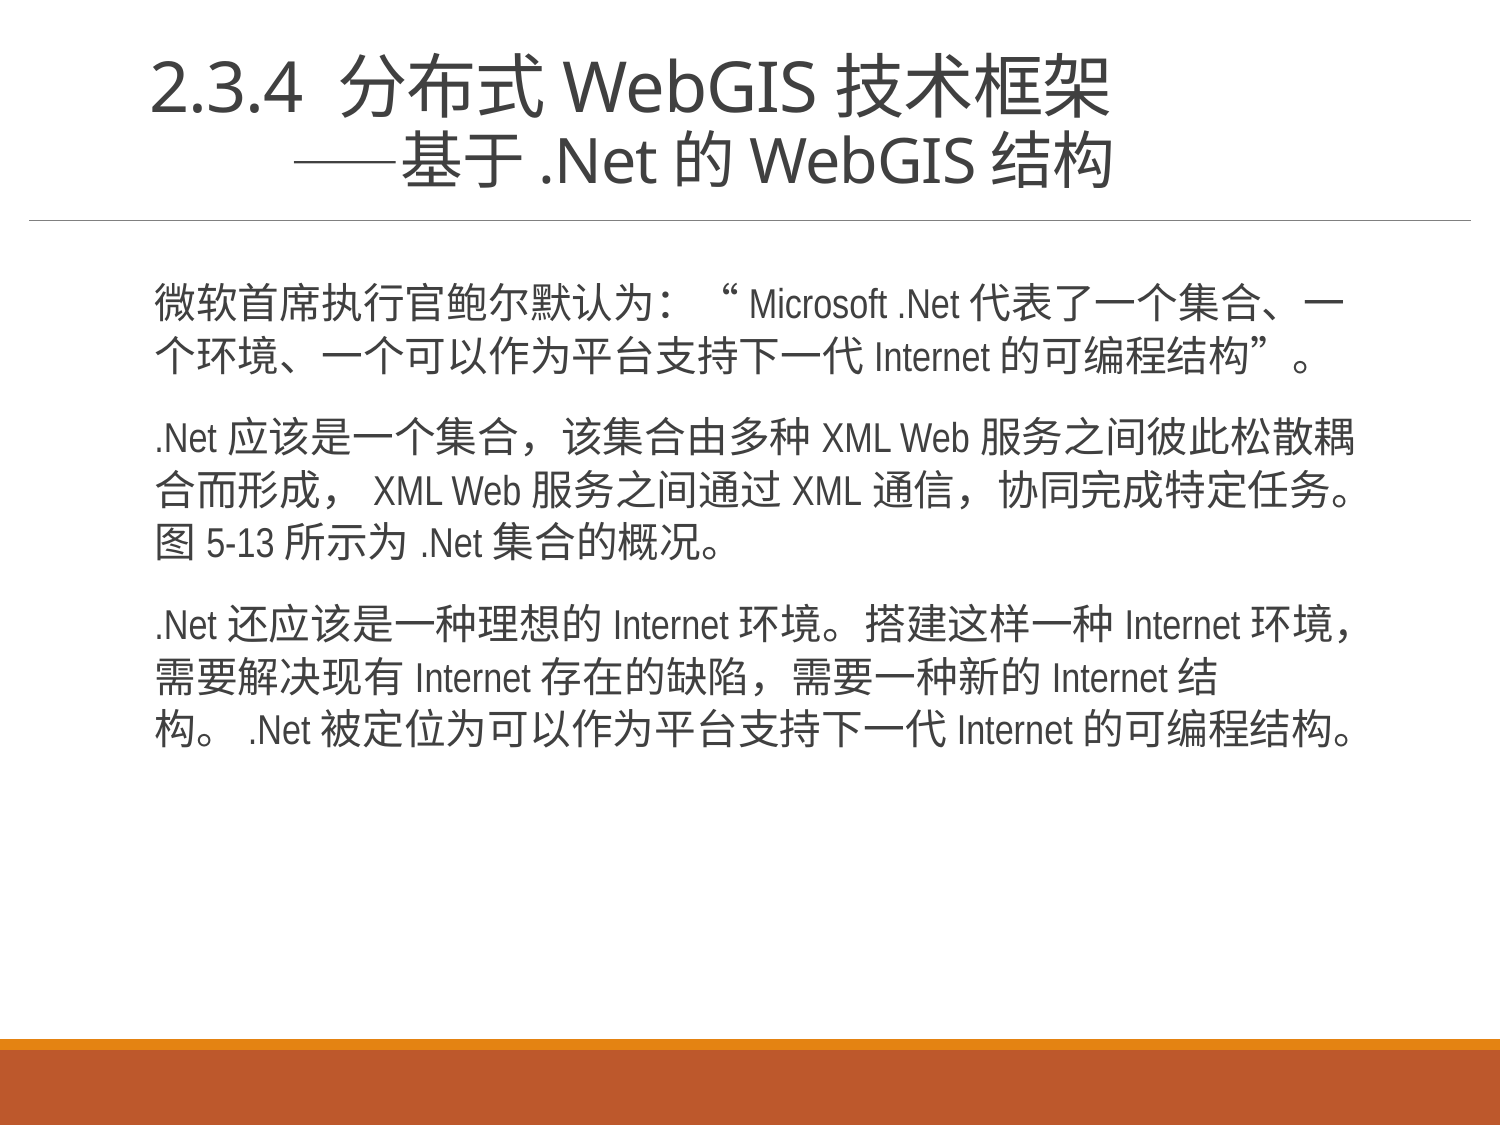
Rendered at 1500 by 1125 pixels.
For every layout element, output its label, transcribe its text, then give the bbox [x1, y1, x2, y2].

title 2.3.4 分布式WebGIS技术框架 ——基于.Net的WebGIS结构 [134, 47, 1373, 206]
list 微软首席执行官鲍尔默认为：“Microsoft .Net代表了一个集合、一个环境、一个可以作为平台支持下一代Internet的可编程结构”。 .Net应该是一个集合，该集合由多种XML Web服务之间彼此松散耦合而形成，XML Web服务之间通过XML通信，协同完成特定任务。图5-13所示为.Net集合的概况。 .Net还应该是一种理想的Internet环境。搭建这样一种Internet环境，需要解决现有Internet存在的缺陷，需要一种新的Internet结构。.Net被定位为可以作为平台支持下一代Internet的可编程结构。 [139, 267, 1368, 953]
